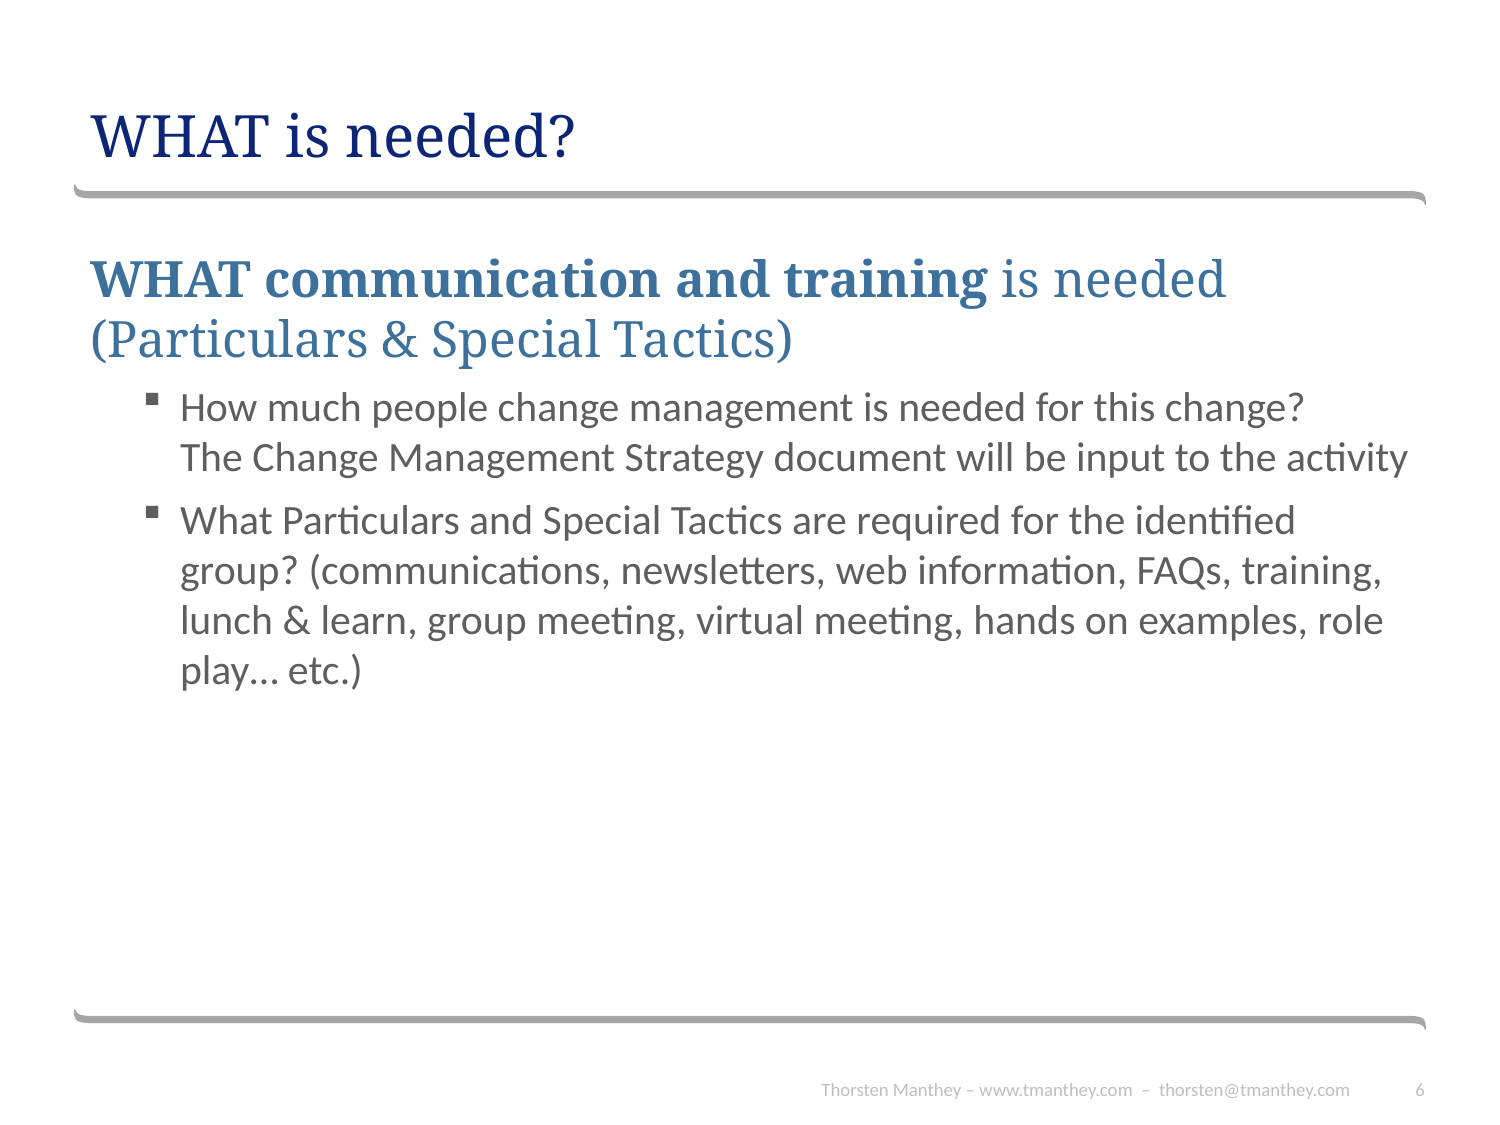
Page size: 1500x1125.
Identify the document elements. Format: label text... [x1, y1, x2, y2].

title WHAT is needed? [75, 11, 1425, 177]
footer Thorsten Manthey – www.tmanthey.com – thorsten@tmanthey.com [512, 1077, 1350, 1100]
list WHAT communication and training is needed (Particulars & Special Tactics) How much people change management is needed for this change? The Change Management Strategy document will be input to the activity What Particulars and Special Tactics are required for the identified group? (communications, newsletters, web information, FAQs, training, lunch & learn, group meeting, virtual meeting, hands on examples, role play… etc.) [75, 239, 1425, 983]
slide_number 6 [1362, 1077, 1425, 1100]
